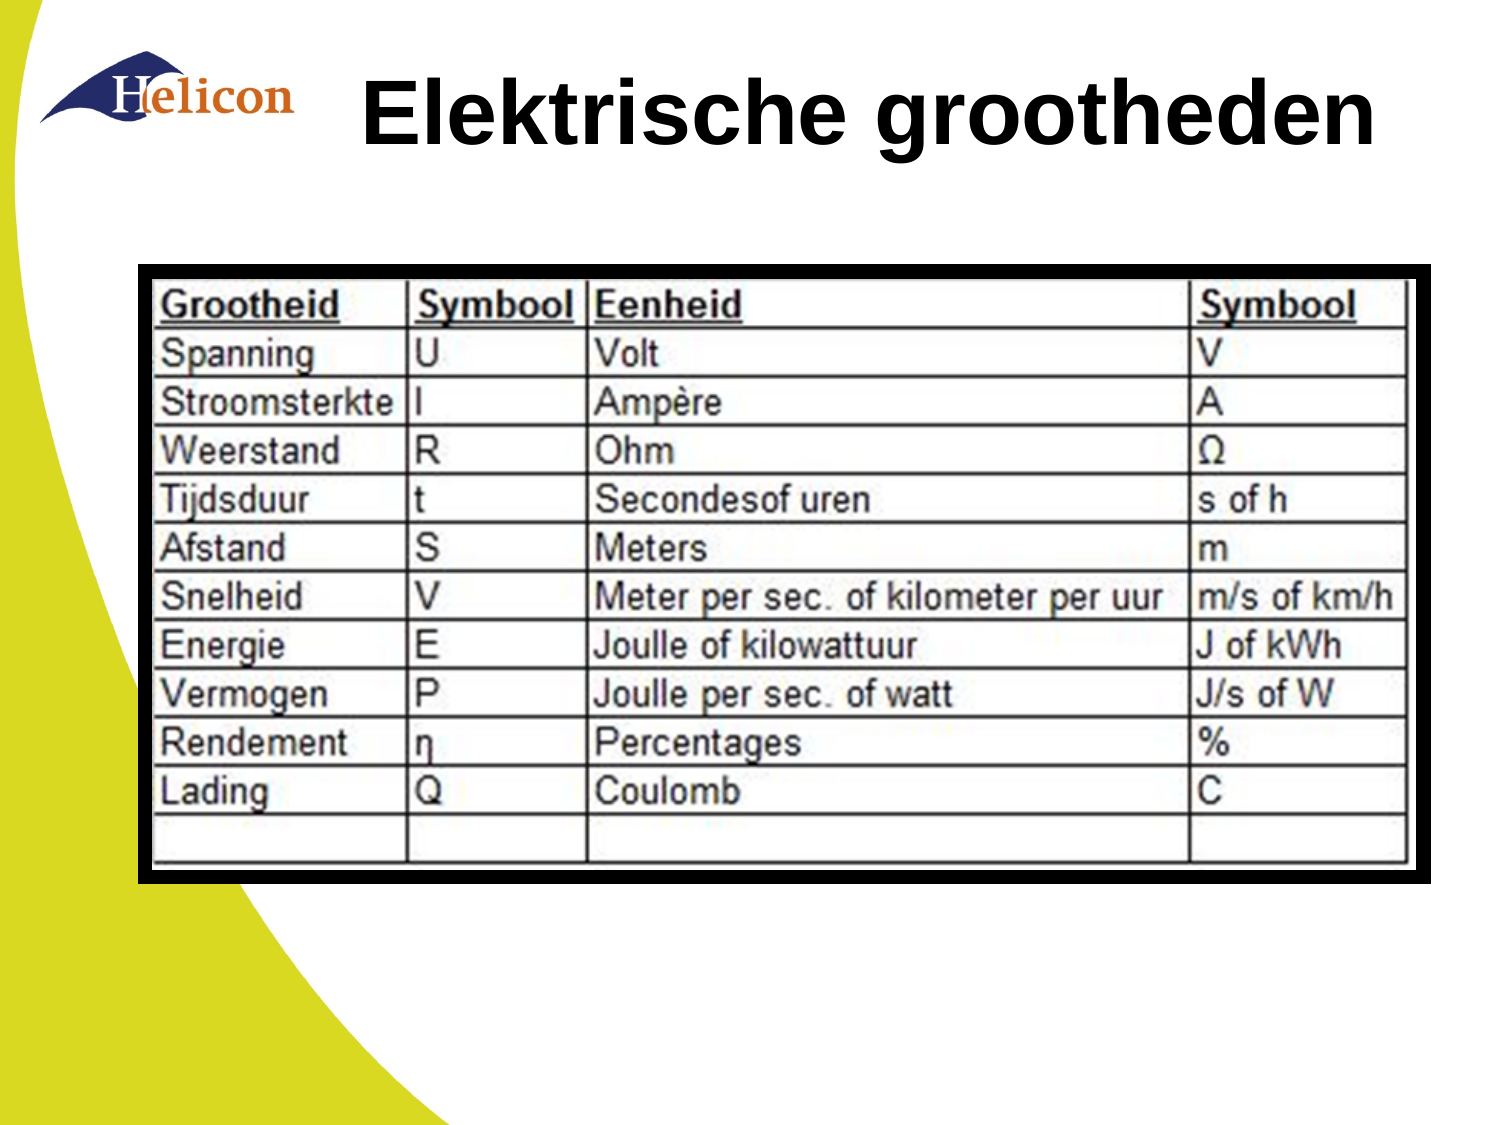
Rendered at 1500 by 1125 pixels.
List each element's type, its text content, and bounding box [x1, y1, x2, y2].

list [152, 278, 1417, 870]
picture [0, 0, 1500, 1125]
title Elektrische grootheden [324, 54, 1415, 161]
